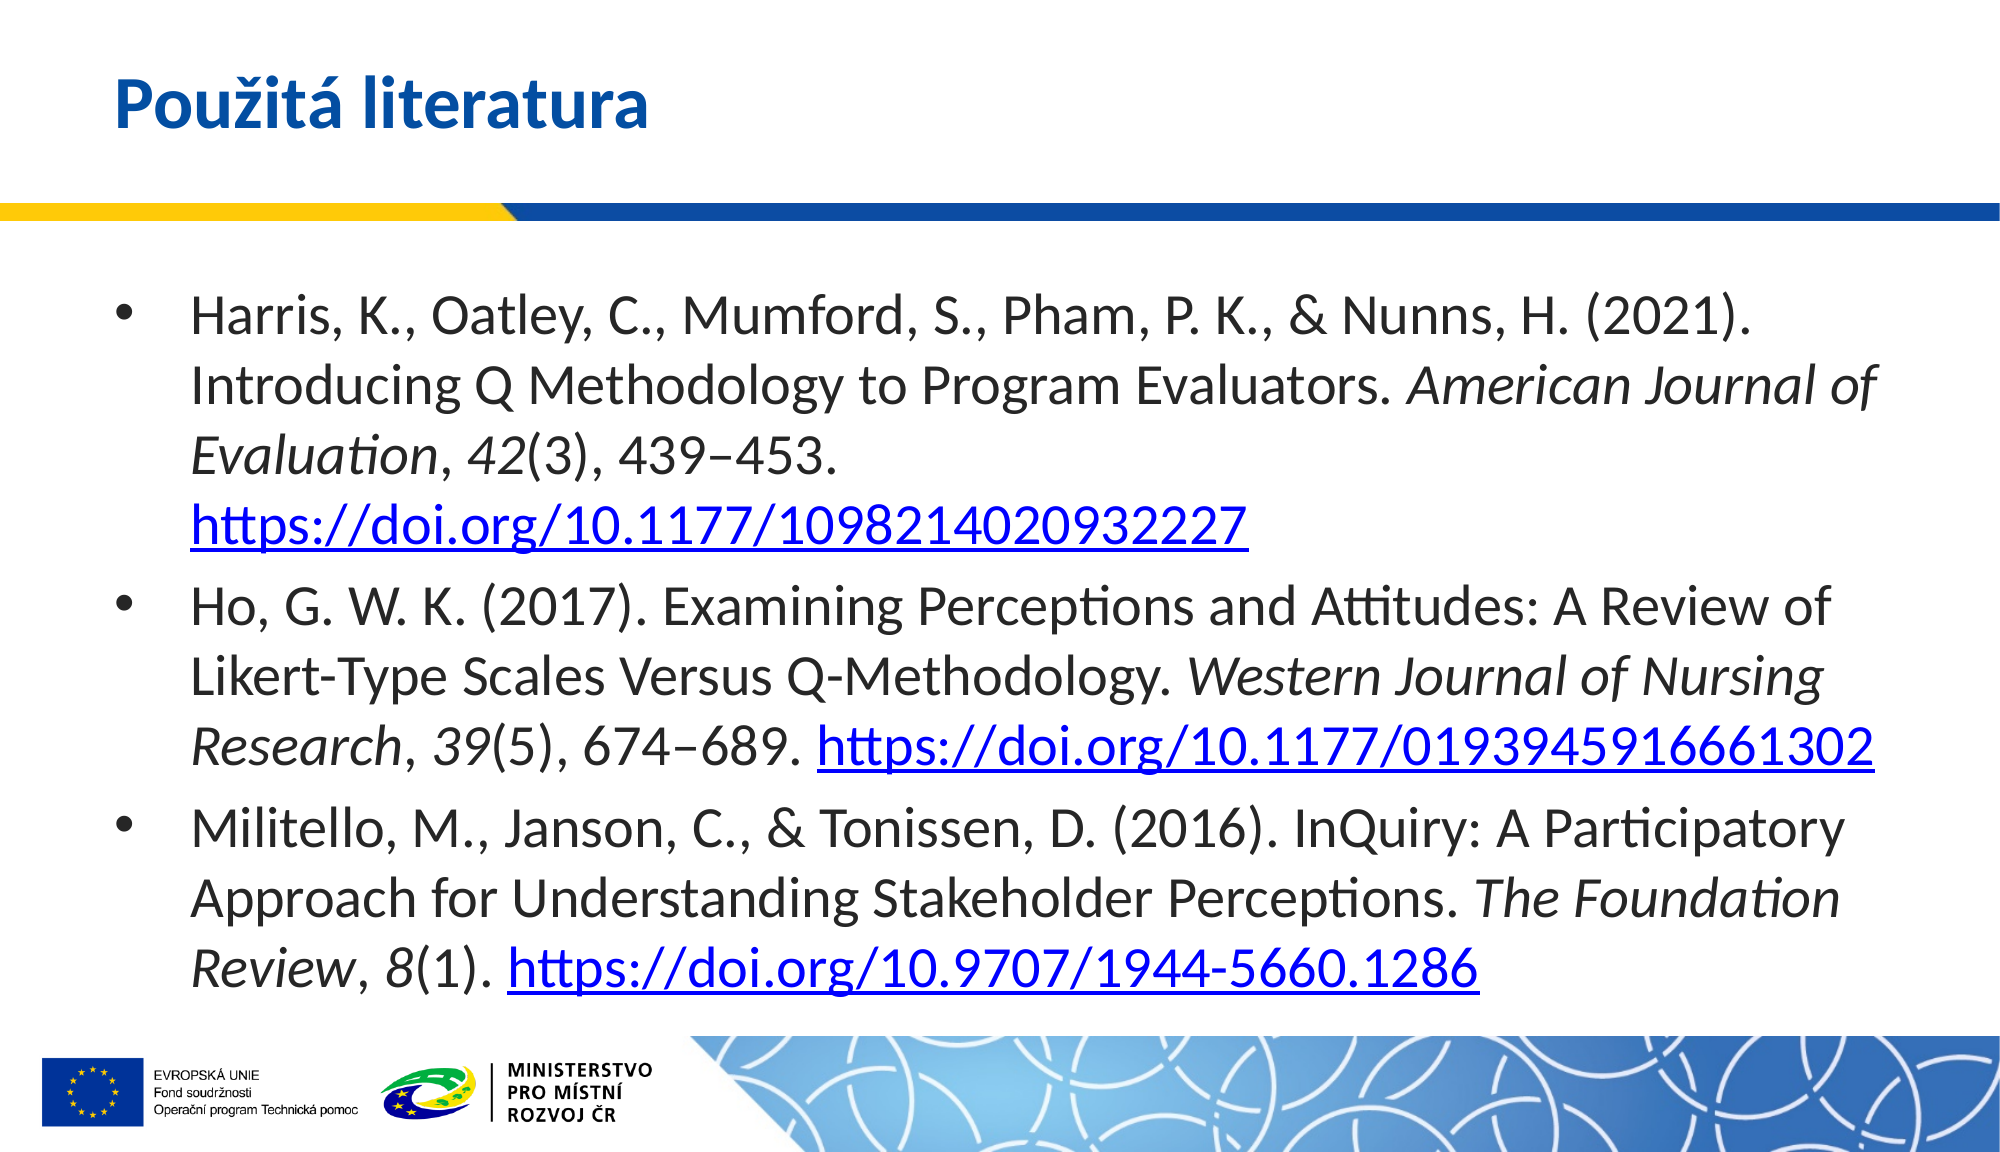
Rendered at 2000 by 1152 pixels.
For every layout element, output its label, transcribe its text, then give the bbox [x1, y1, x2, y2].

picture [19, 1035, 674, 1149]
title Použitá literatura [99, 46, 1900, 198]
picture [680, 1036, 2000, 1152]
list Harris, K., Oatley, C., Mumford, S., Pham, P. K., & Nunns, H. (2021). Introducing Q Methodology to Program Evaluators. American Journal of Evaluation, 42(3), 439–453. https://doi.org/10.1177/1098214020932227 Ho, G. W. K. (2017). Examining Perceptions and Attitudes: A Review of Likert-Type Scales Versus Q-Methodology. Western Journal of Nursing Research, 39(5), 674–689. https://doi.org/10.1177/0193945916661302 Militello, M., Janson, C., & Tonissen, D. (2016). InQuiry: A Participatory Approach for Understanding Stakeholder Perceptions. The Foundation Review, 8(1). https://doi.org/10.9707/1944-5660.1286 [99, 268, 1900, 1029]
picture [0, 203, 2000, 221]
